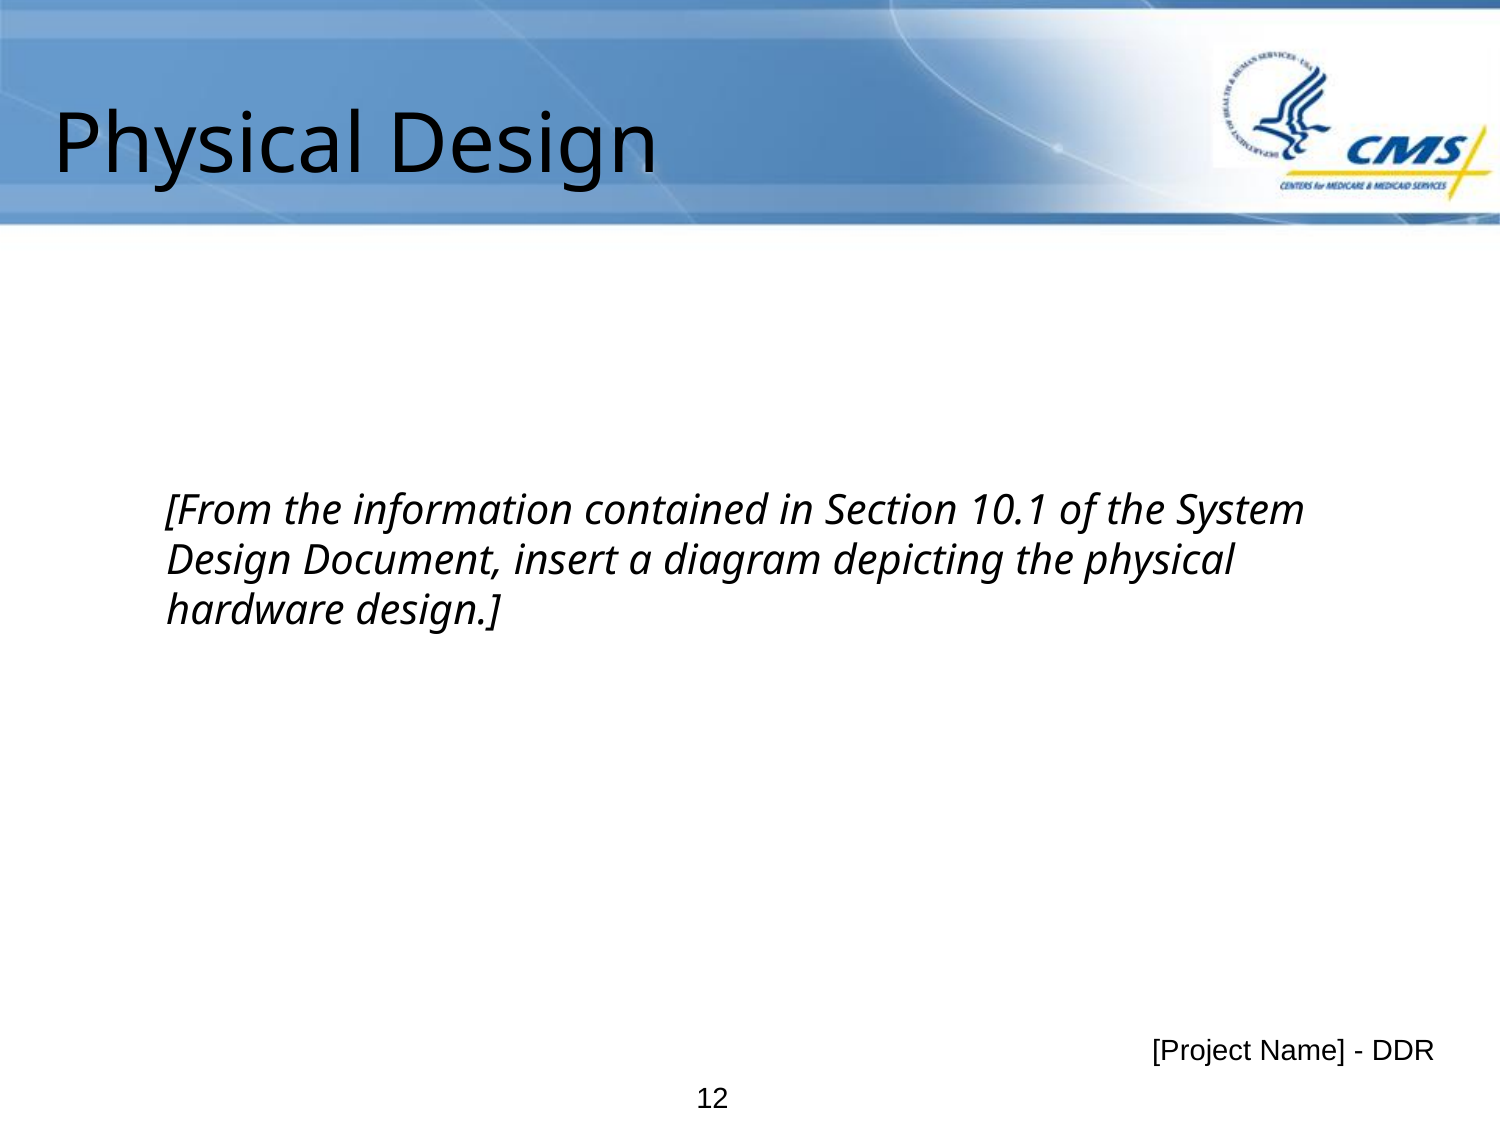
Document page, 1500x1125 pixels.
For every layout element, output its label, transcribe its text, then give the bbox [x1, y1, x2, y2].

picture [0, 0, 1500, 1125]
slide_number 11 [537, 1071, 888, 1125]
footer [Project Name] - DDR [974, 1023, 1451, 1103]
list [From the information contained in Section 10.1 of the System Design Document, insert a diagram depicting the physical hardware design.] [74, 474, 1426, 676]
title Physical Design [37, 44, 1388, 233]
